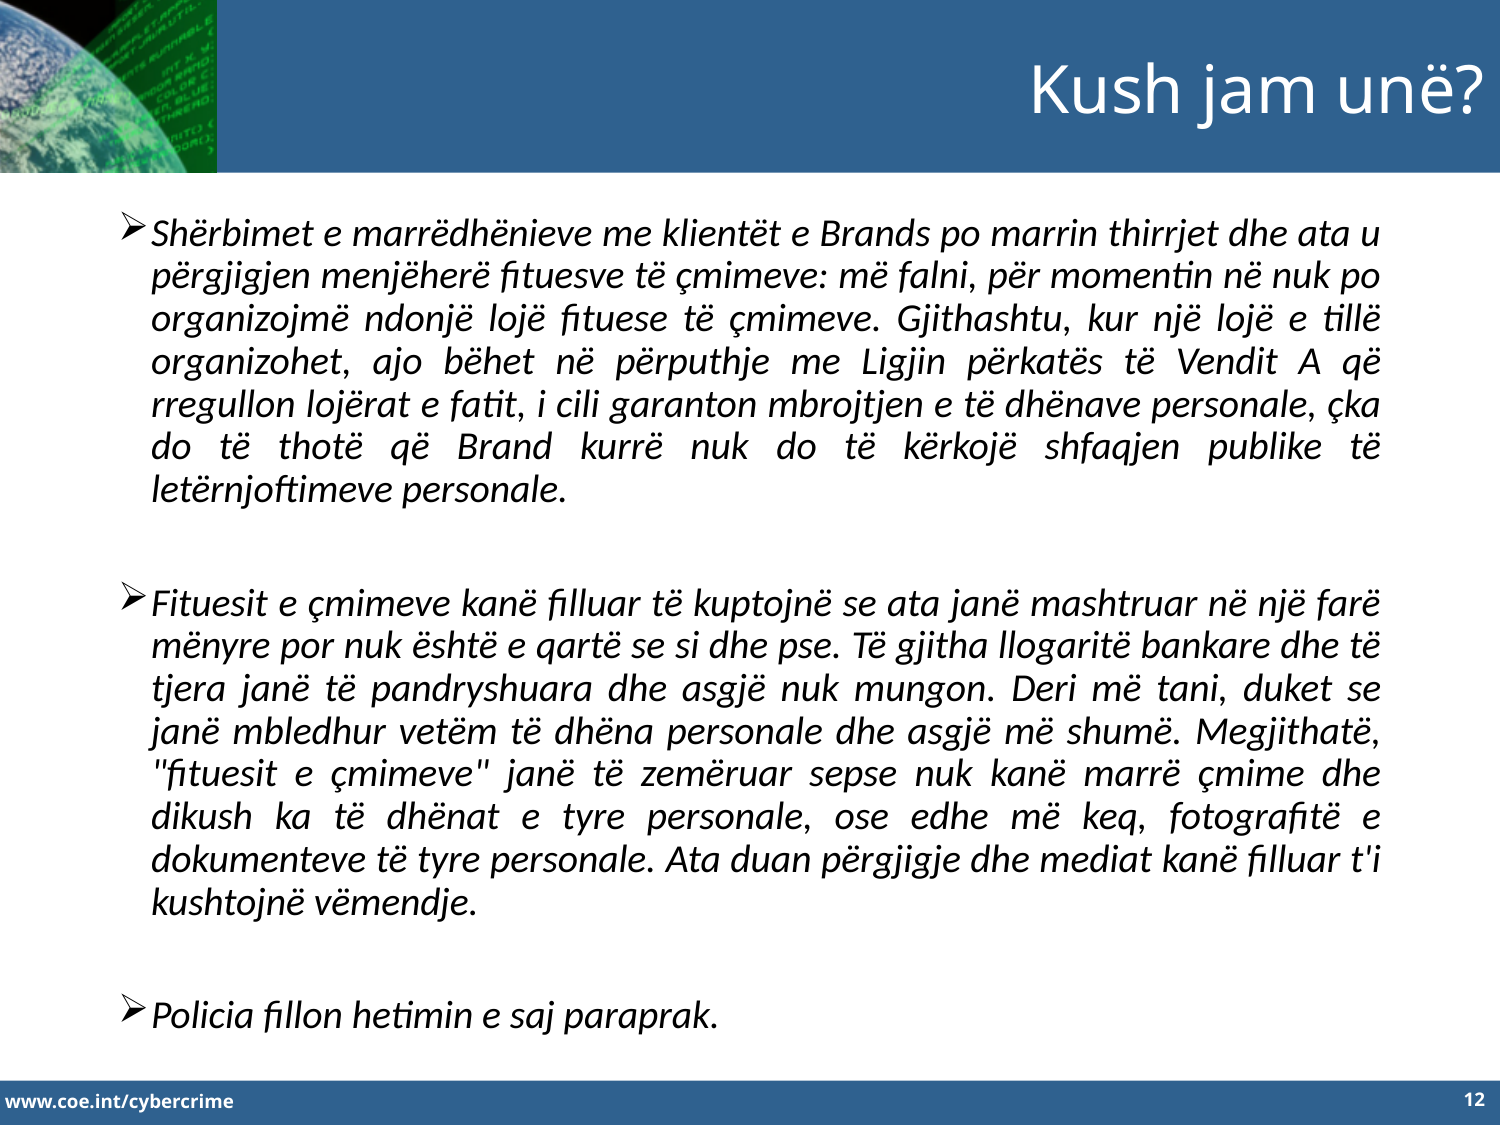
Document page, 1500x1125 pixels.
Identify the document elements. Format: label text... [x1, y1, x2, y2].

list Shërbimet e marrëdhënieve me klientët e Brands po marrin thirrjet dhe ata u përgjigjen menjëherë fituesve të çmimeve: më falni, për momentin në nuk po organizojmë ndonjë lojë fituese të çmimeve. Gjithashtu, kur një lojë e tillë organizohet, ajo bëhet në përputhje me Ligjin përkatës të Vendit A që rregullon lojërat e fatit, i cili garanton mbrojtjen e të dhënave personale, çka do të thotë që Brand kurrë nuk do të kërkojë shfaqjen publike të letërnjoftimeve personale. Fituesit e çmimeve kanë filluar të kuptojnë se ata janë mashtruar në një farë mënyre por nuk është e qartë se si dhe pse. Të gjitha llogaritë bankare dhe të tjera janë të pandryshuara dhe asgjë nuk mungon. Deri më tani, duket se janë mbledhur vetëm të dhëna personale dhe asgjë më shumë. Megjithatë, "fituesit e çmimeve" janë të zemëruar sepse nuk kanë marrë çmime dhe dikush ka të dhënat e tyre personale, ose edhe më keq, fotografitë e dokumenteve të tyre personale. Ata duan përgjigje dhe mediat kanë filluar t'i kushtojnë vëmendje. Policia fillon hetimin e saj paraprak. [103, 204, 1397, 1050]
slide_number 12 [1162, 1080, 1500, 1125]
picture [0, 1, 217, 173]
text_box Kush jam unë? [373, 10, 1500, 163]
